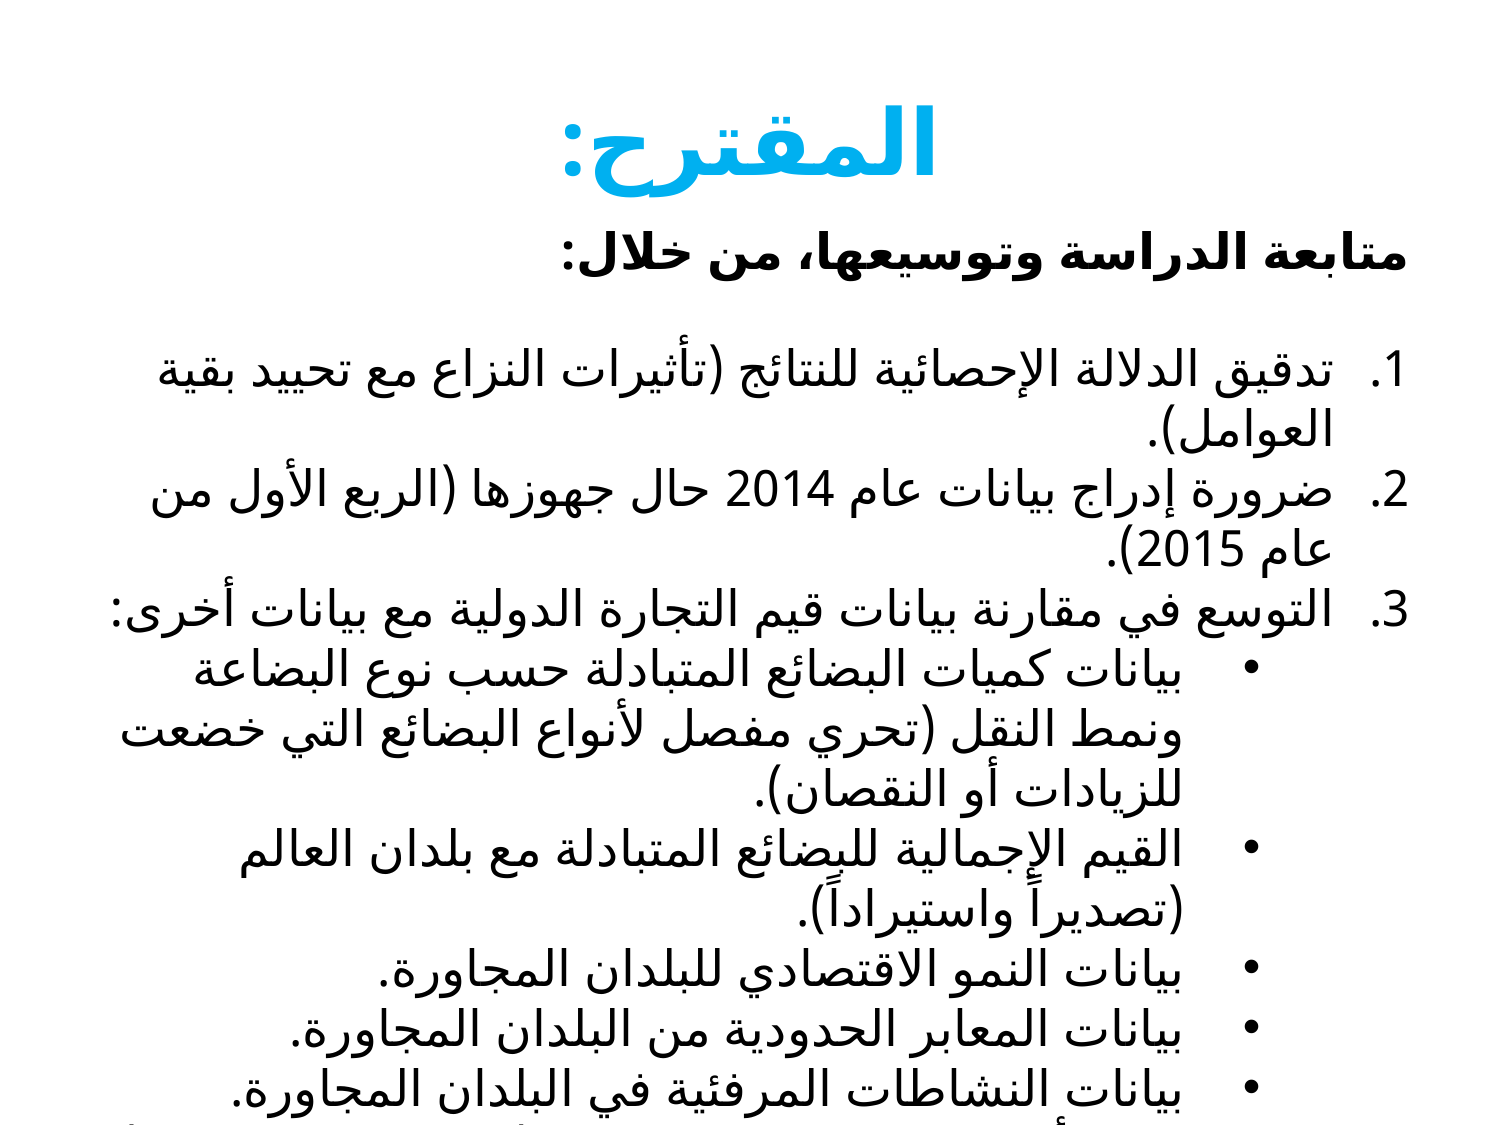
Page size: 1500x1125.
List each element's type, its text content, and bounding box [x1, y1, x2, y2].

text_box تدقيق الدلالة الإحصائية للنتائج (تأثيرات النزاع مع تحييد بقية العوامل). ضرورة إدراج بيانات عام 2014 حال جهوزها (الربع الأول من عام 2015). التوسع في مقارنة بيانات قيم التجارة الدولية مع بيانات أخرى: بيانات كميات البضائع المتبادلة حسب نوع البضاعة ونمط النقل (تحري مفصل لأنواع البضائع التي خضعت للزيادات أو النقصان). القيم الإجمالية للبضائع المتبادلة مع بلدان العالم (تصديراً واستيراداً). بيانات النمو الاقتصادي للبلدان المجاورة. بيانات المعابر الحدودية من البلدان المجاورة. بيانات النشاطات المرفئية في البلدان المجاورة. شمول بلدان أخرى معرضة لحالات نزاع (العراق، ليبيا، اليمن)؟ [62, 328, 1425, 1125]
title المقترح: [75, 45, 1425, 212]
text_box متابعة الدراسة وتوسيعها، من خلال: [62, 212, 1425, 288]
